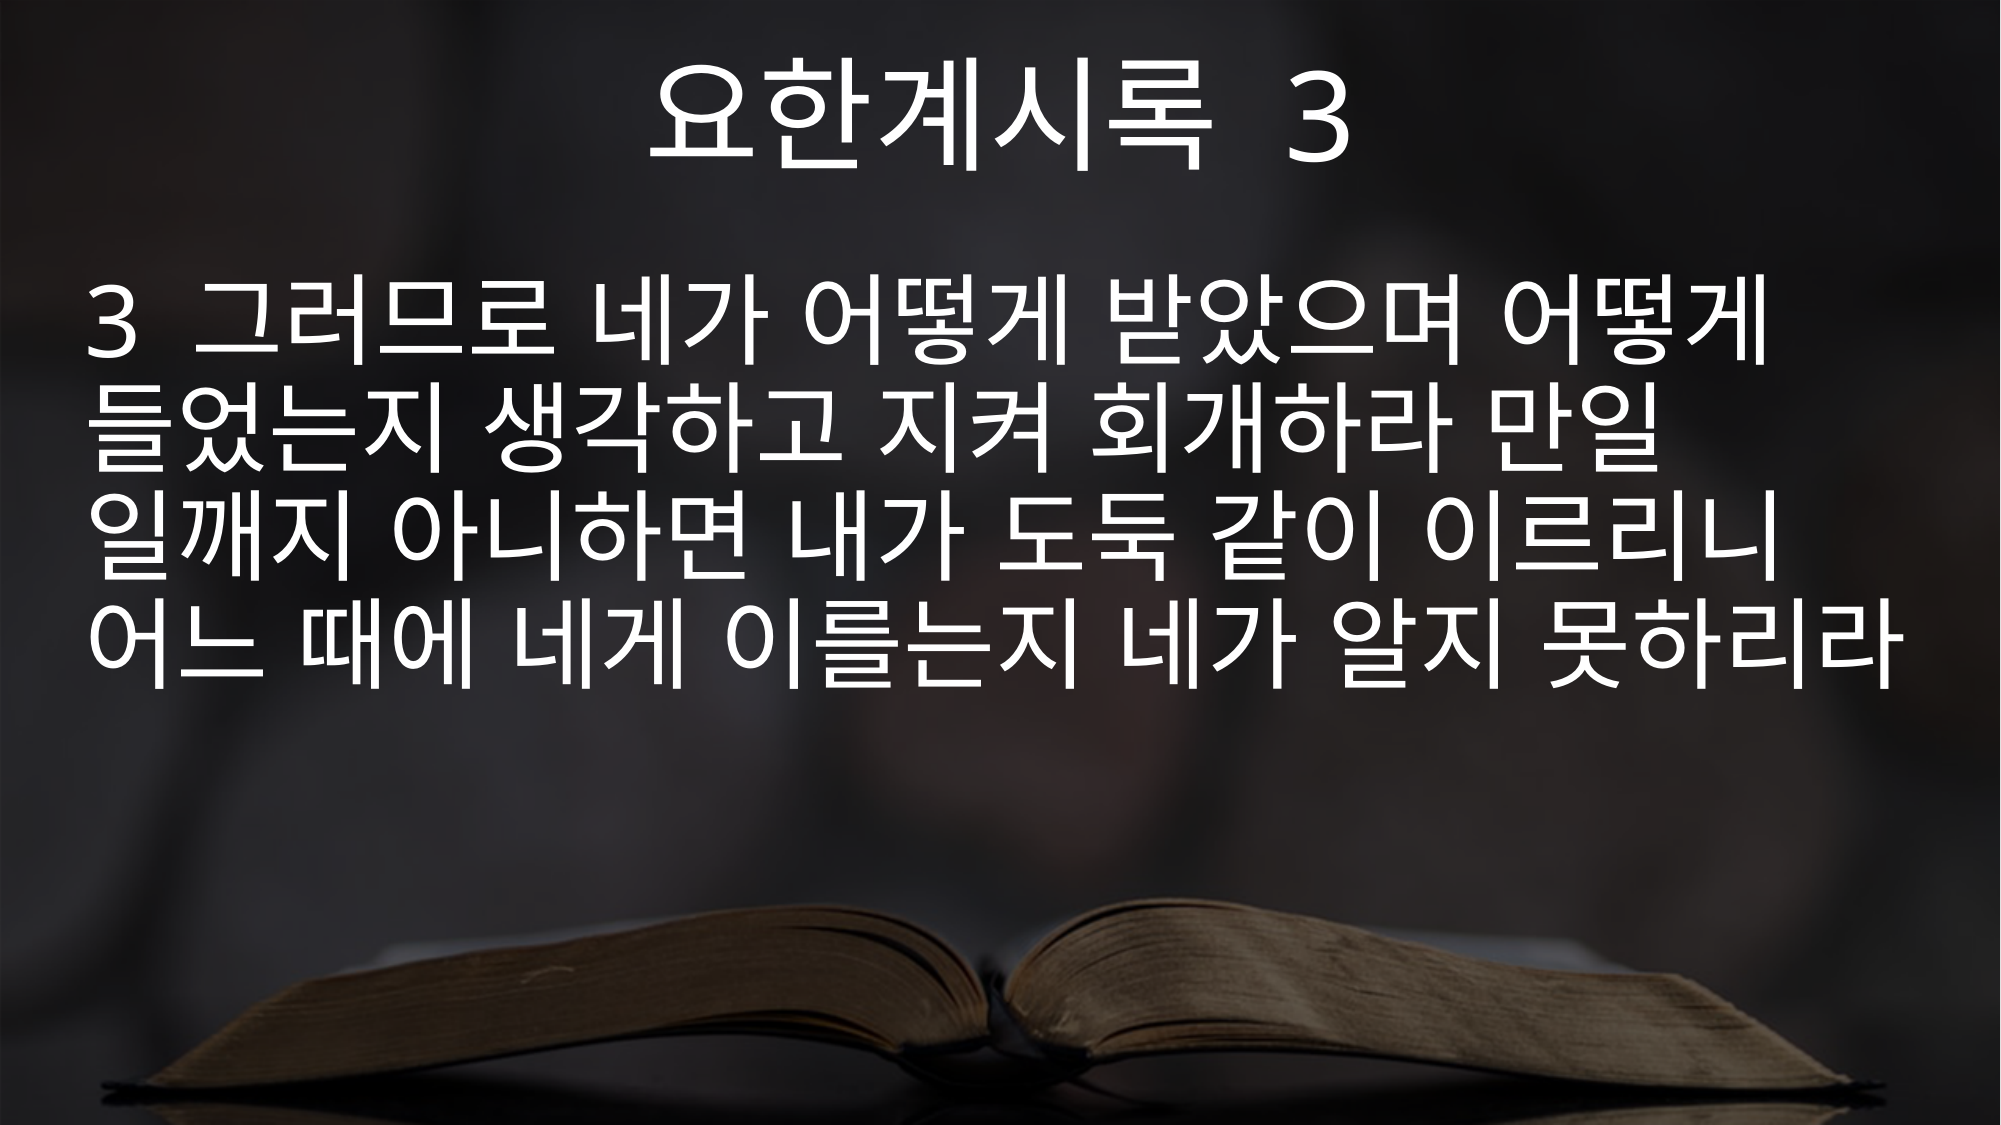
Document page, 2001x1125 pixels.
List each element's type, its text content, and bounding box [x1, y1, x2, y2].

picture [0, 0, 2001, 1125]
list 3 그러므로 네가 어떻게 받았으며 어떻게 들었는지 생각하고 지켜 회개하라 만일 일깨지 아니하면 내가 도둑 같이 이르리니 어느 때에 네게 이를는지 네가 알지 못하리라 [69, 263, 1953, 423]
footer 요한계시록 3 [0, 32, 2000, 192]
